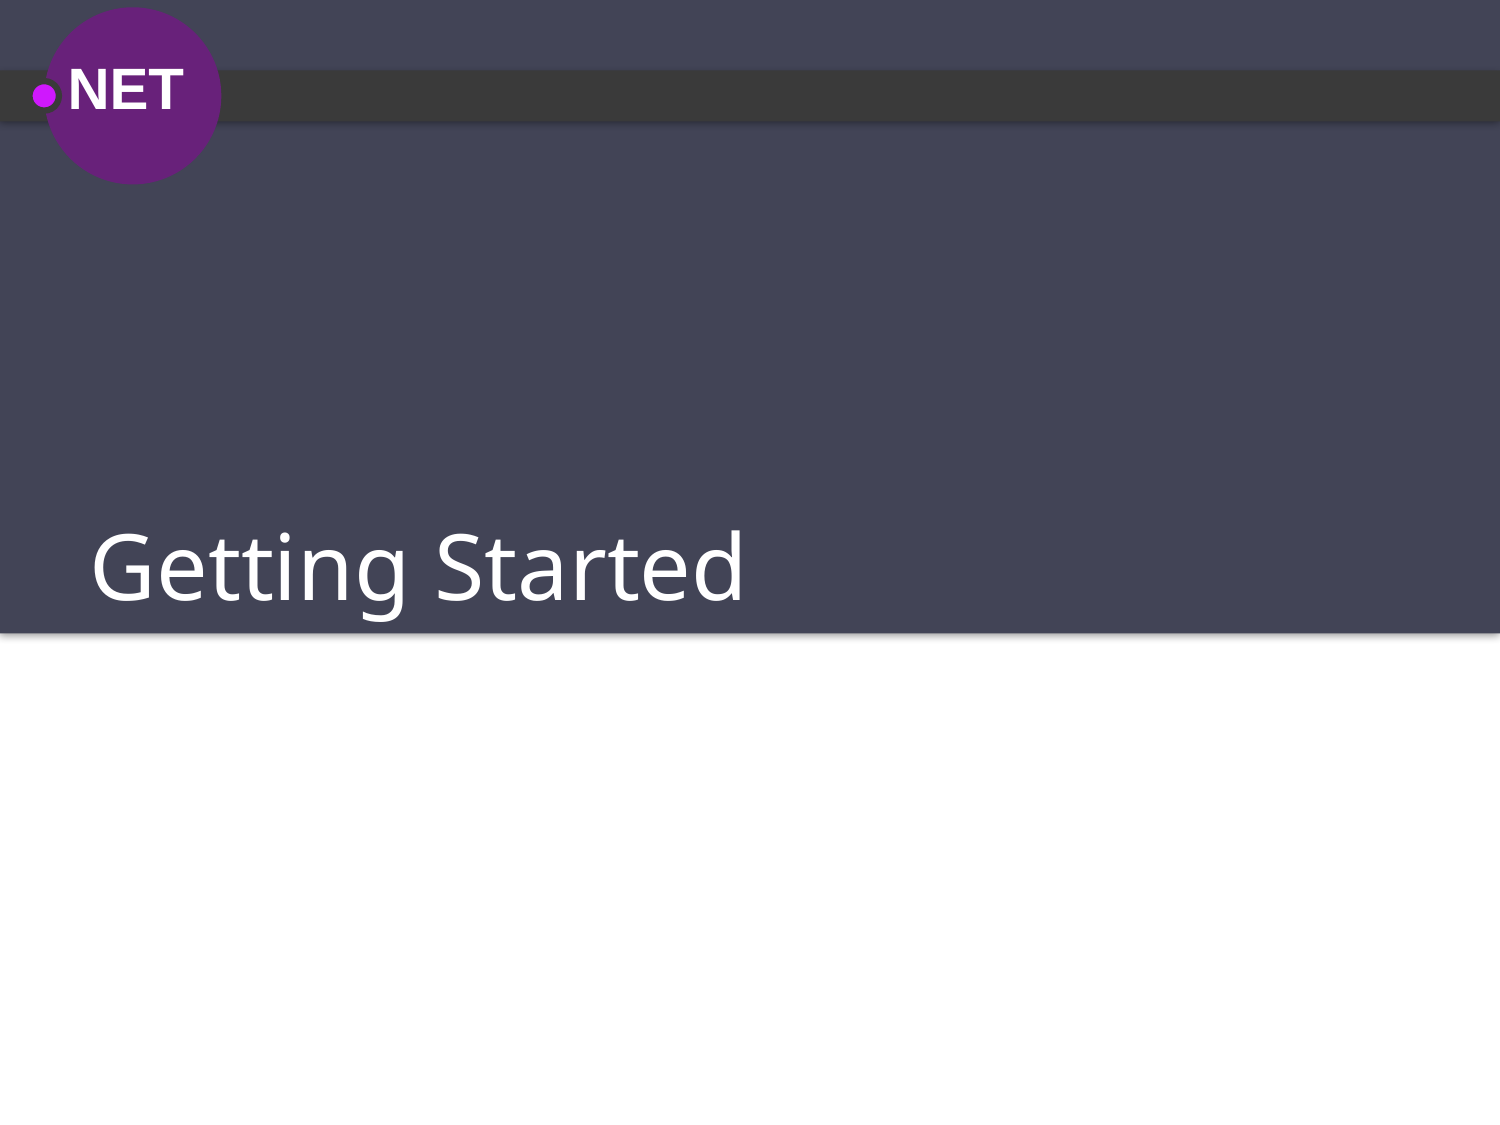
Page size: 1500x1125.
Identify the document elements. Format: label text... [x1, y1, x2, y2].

title Getting Started [75, 385, 1463, 627]
